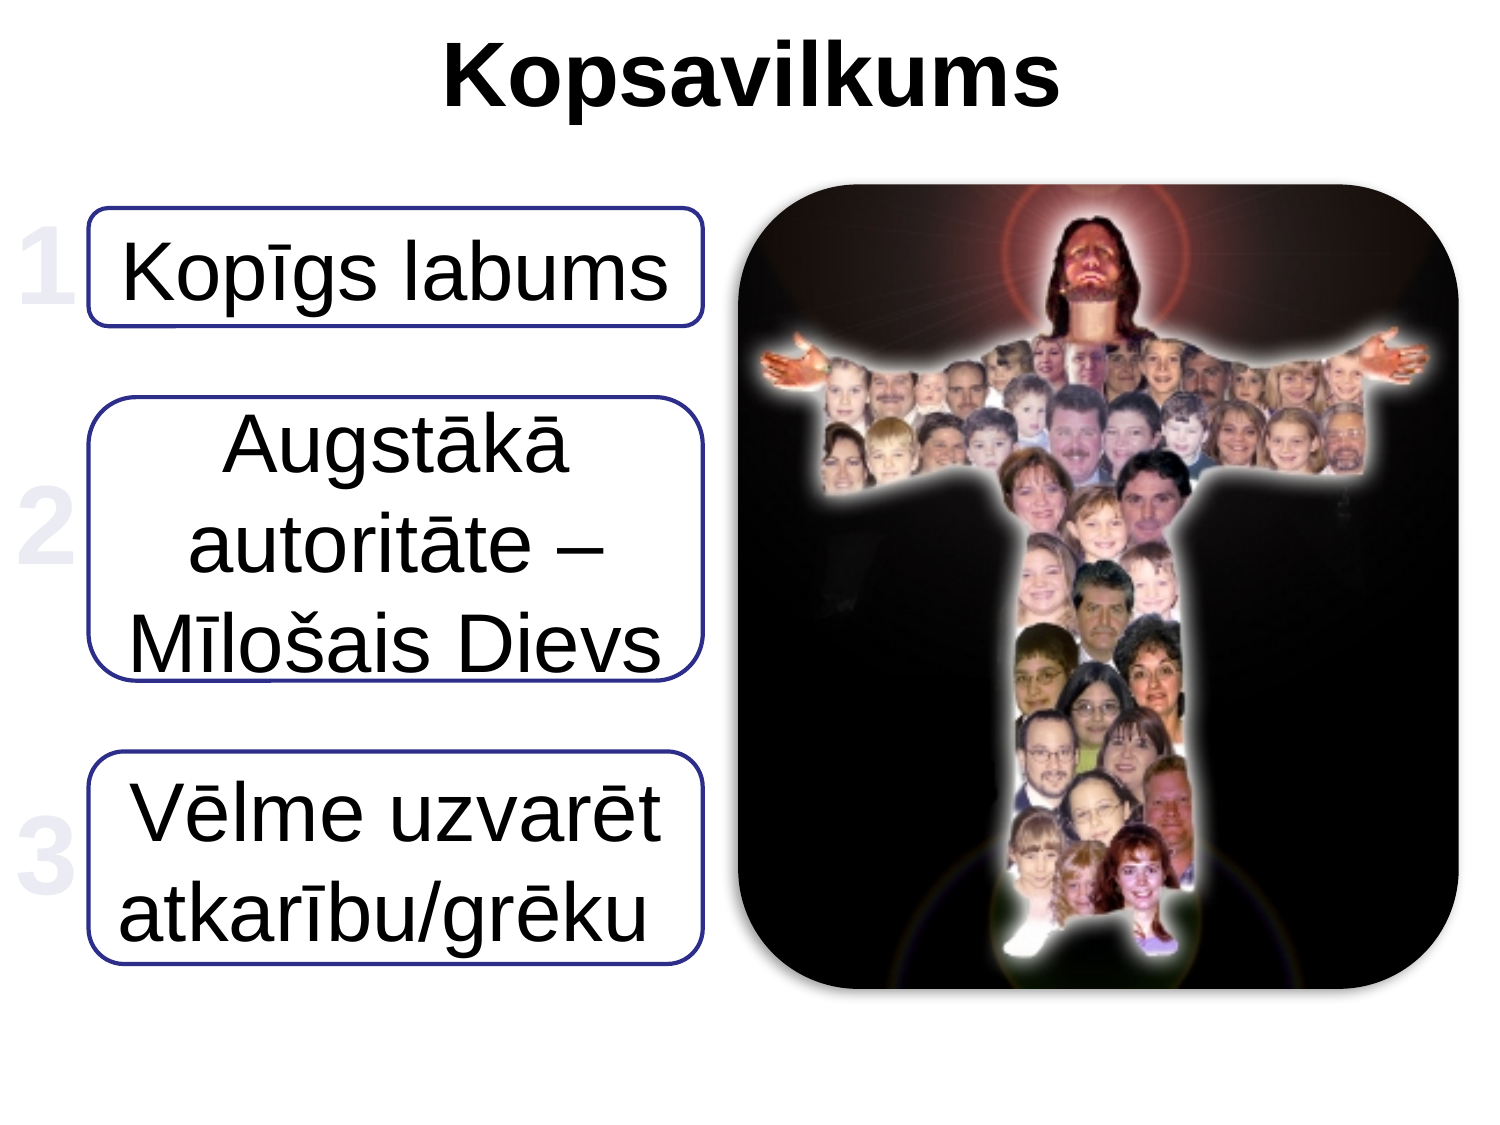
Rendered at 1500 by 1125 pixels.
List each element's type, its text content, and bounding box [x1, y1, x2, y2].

text_box 1 [0, 184, 93, 335]
text_box Augstākā autoritāte – Mīlošais Dievs [86, 395, 705, 683]
text_box 2 [0, 444, 93, 595]
text_box 3 [0, 775, 93, 925]
title Kopsavilkums [76, 0, 1428, 140]
picture [737, 184, 1459, 990]
text_box Kopīgs labums [93, 205, 705, 329]
text_box Vēlme uzvarēt atkarību/grēku [86, 749, 705, 967]
